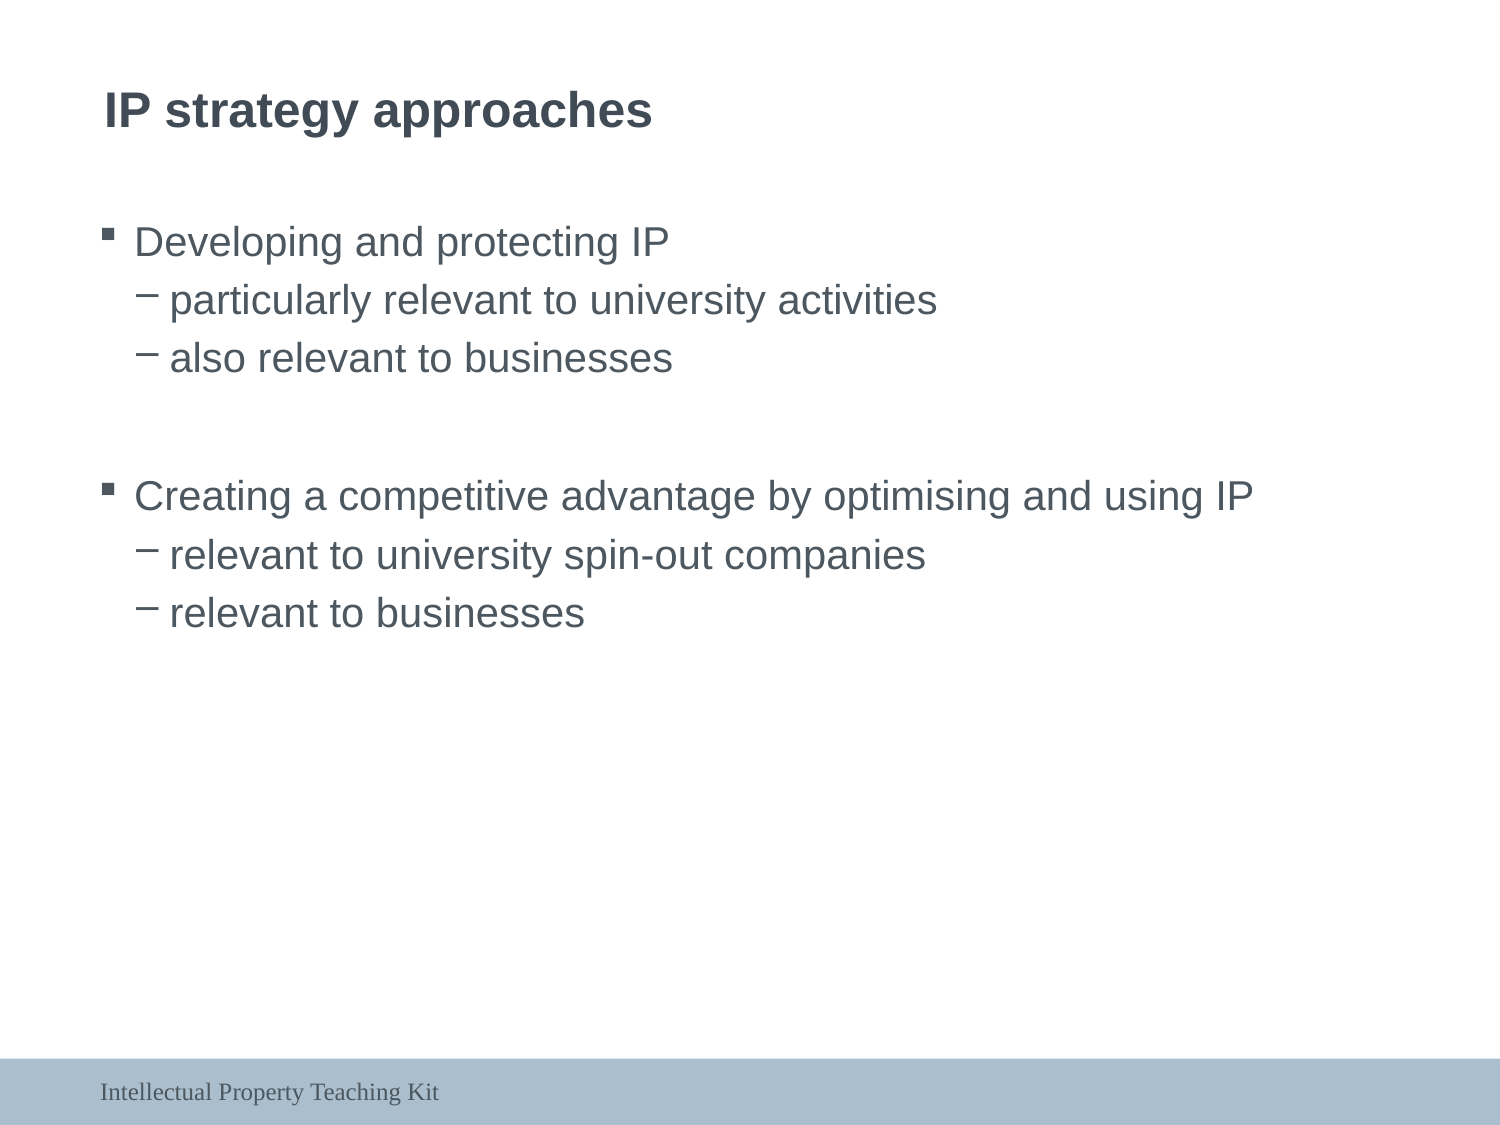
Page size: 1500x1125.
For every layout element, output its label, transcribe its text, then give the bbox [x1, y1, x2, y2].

title IP strategy approaches [88, 70, 1389, 201]
footer Intellectual Property Teaching Kit [100, 1074, 988, 1125]
list Developing and protecting IP particularly relevant to university activities also relevant to businesses Creating a competitive advantage by optimising and using IP relevant to university spin-out companies relevant to businesses [98, 205, 1399, 890]
